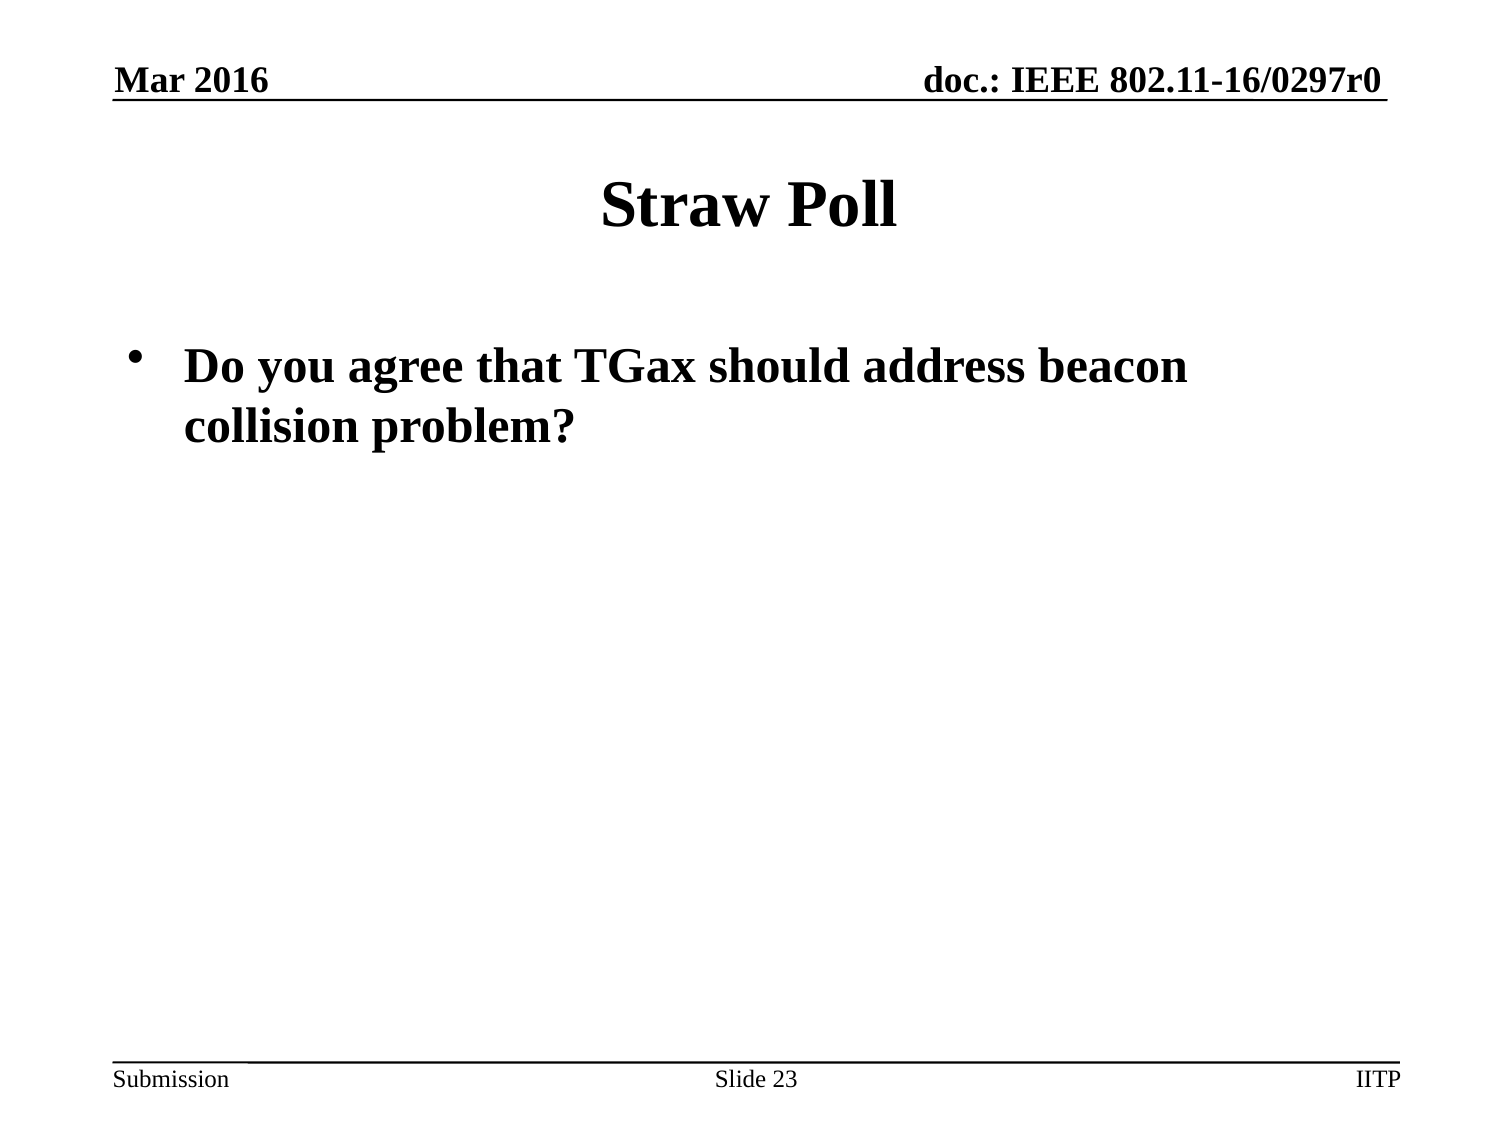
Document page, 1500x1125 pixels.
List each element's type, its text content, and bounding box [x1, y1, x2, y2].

footer IITP [949, 1061, 1402, 1093]
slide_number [114, 54, 271, 101]
slide_number Slide 23 [712, 1061, 801, 1093]
list Do you agree that TGax should address beacon collision problem? [112, 324, 1388, 1001]
title Straw Poll [112, 112, 1388, 288]
